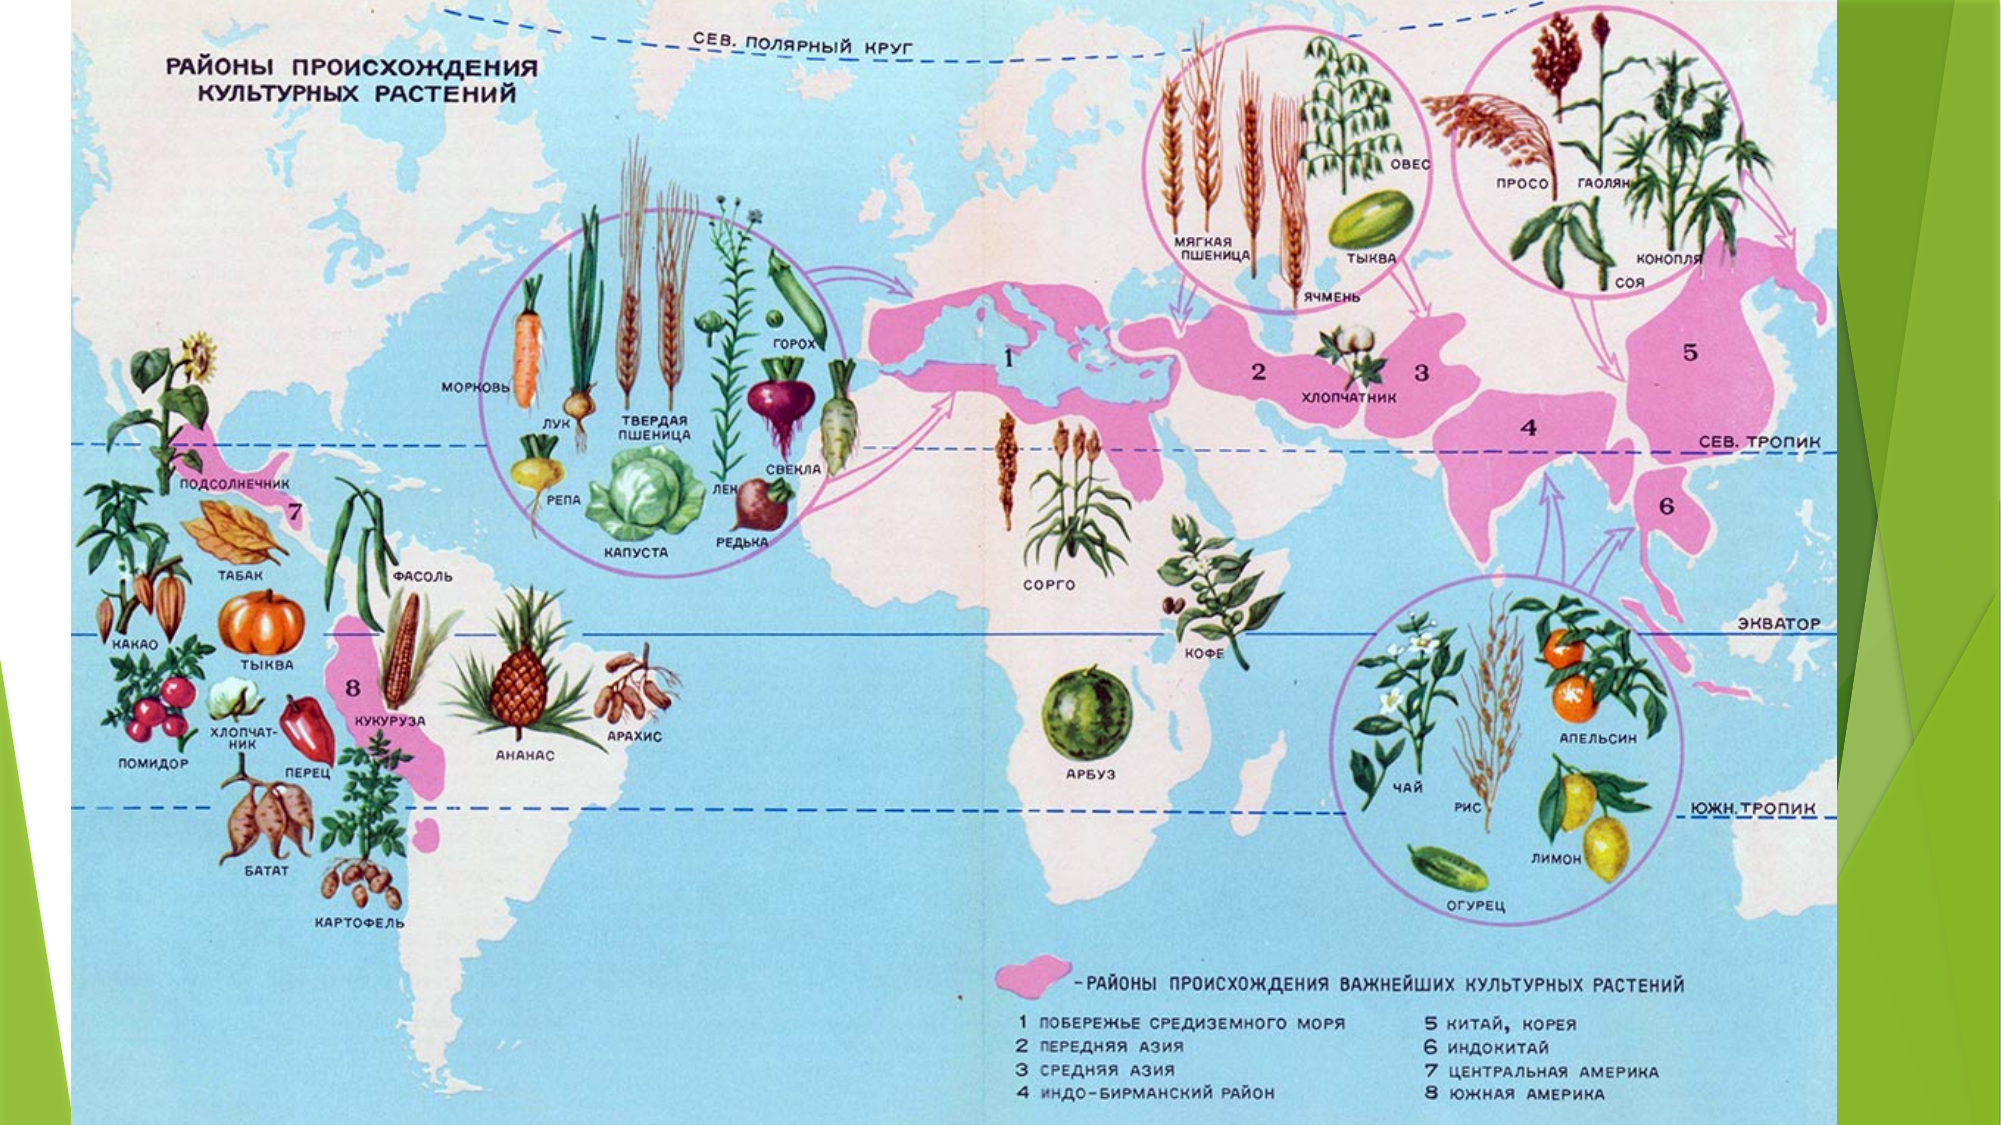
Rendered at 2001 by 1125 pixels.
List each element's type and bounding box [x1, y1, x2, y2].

picture [71, 0, 1837, 1125]
